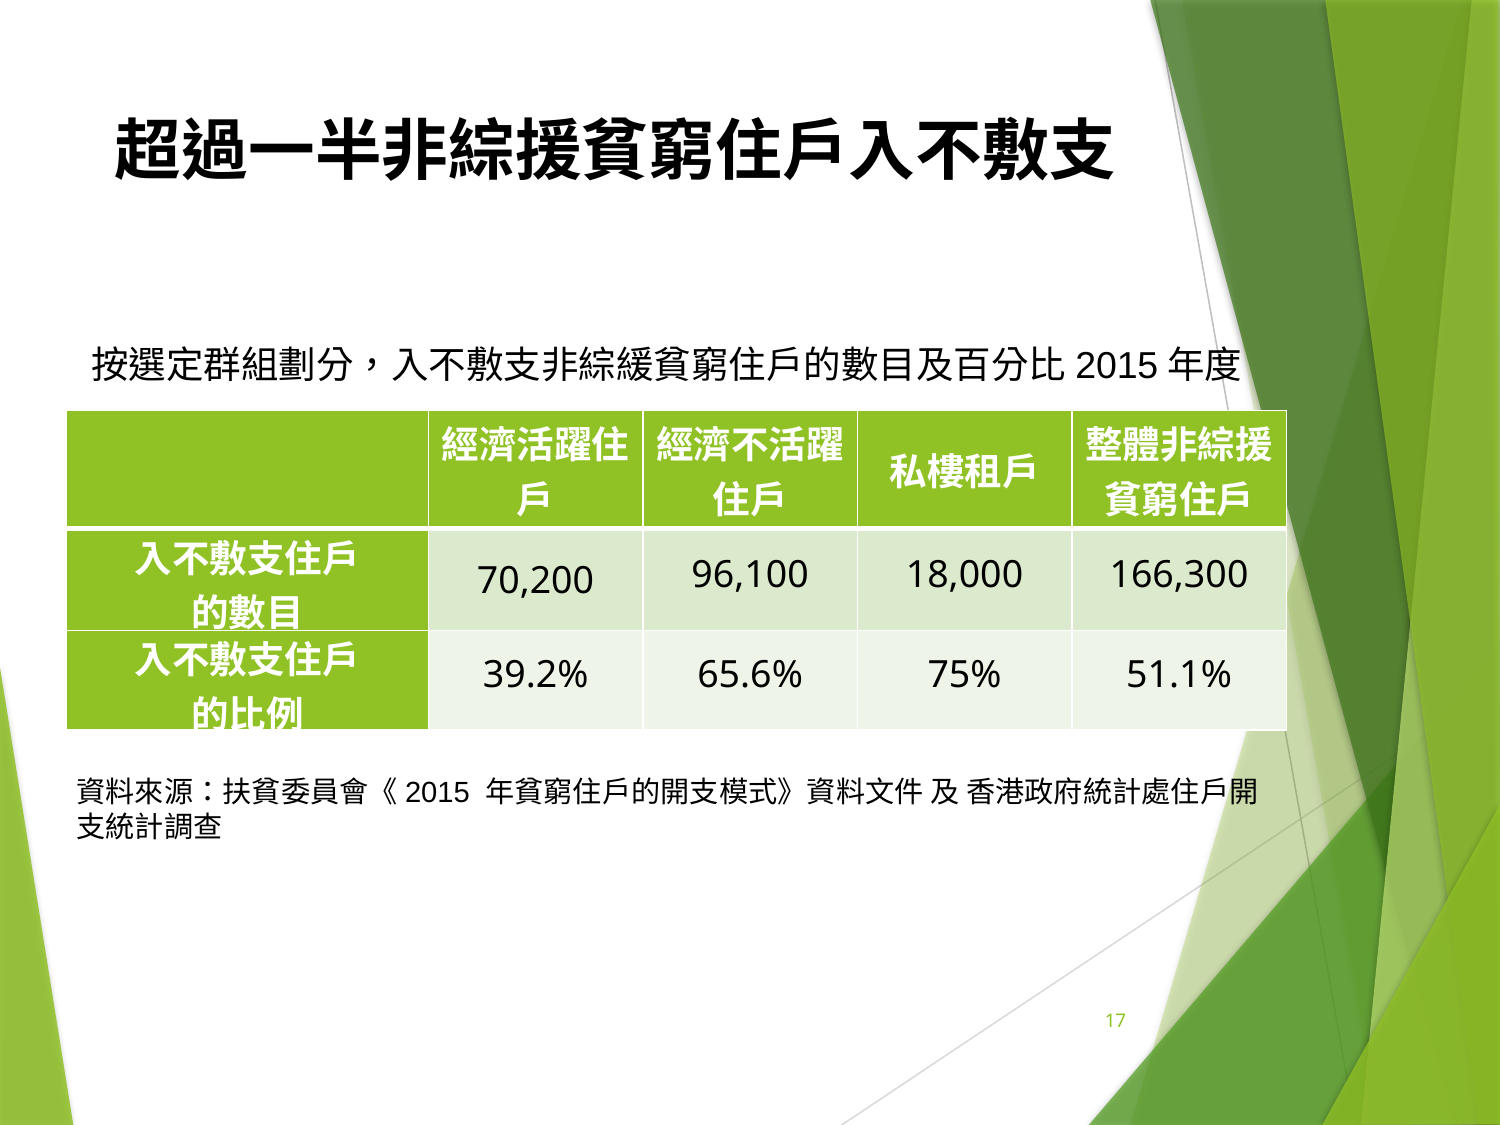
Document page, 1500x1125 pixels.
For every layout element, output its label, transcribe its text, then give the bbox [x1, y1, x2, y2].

table_cell 70,200 [429, 531, 642, 636]
table_header 整體非綜援貧窮住戶 [1073, 411, 1286, 526]
table_header 私樓租戶 [858, 411, 1071, 526]
table_cell 75% [858, 638, 1071, 745]
table_cell 18,000 [858, 531, 1071, 636]
slide_number 17 [1057, 991, 1142, 1051]
text_box 按選定群組劃分，入不敷支非綜緩貧窮住戶的數目及百分比2015年度 [71, 333, 1263, 394]
table_cell 51.1% [1073, 638, 1286, 745]
table_cell 入不敷支住戶 的數目 [67, 531, 428, 636]
table_cell 入不敷支住戶 的比例 [67, 638, 428, 745]
table_header 經濟活躍住戶 [429, 411, 642, 526]
table_cell 39.2% [429, 638, 642, 745]
text_box 資料來源：扶貧委員會《2015 年貧窮住戶的開支模式》資料文件 及 香港政府統計處住戶開支統計調查 [61, 765, 1278, 851]
table_cell 96,100 [644, 531, 857, 636]
table_header 經濟不活躍住戶 [644, 411, 857, 526]
table_header [67, 411, 428, 526]
table_cell 65.6% [644, 638, 857, 745]
table_cell 166,300 [1073, 531, 1286, 636]
title 超過一半非綜援貧窮住戶入不敷支 [99, 99, 1142, 317]
